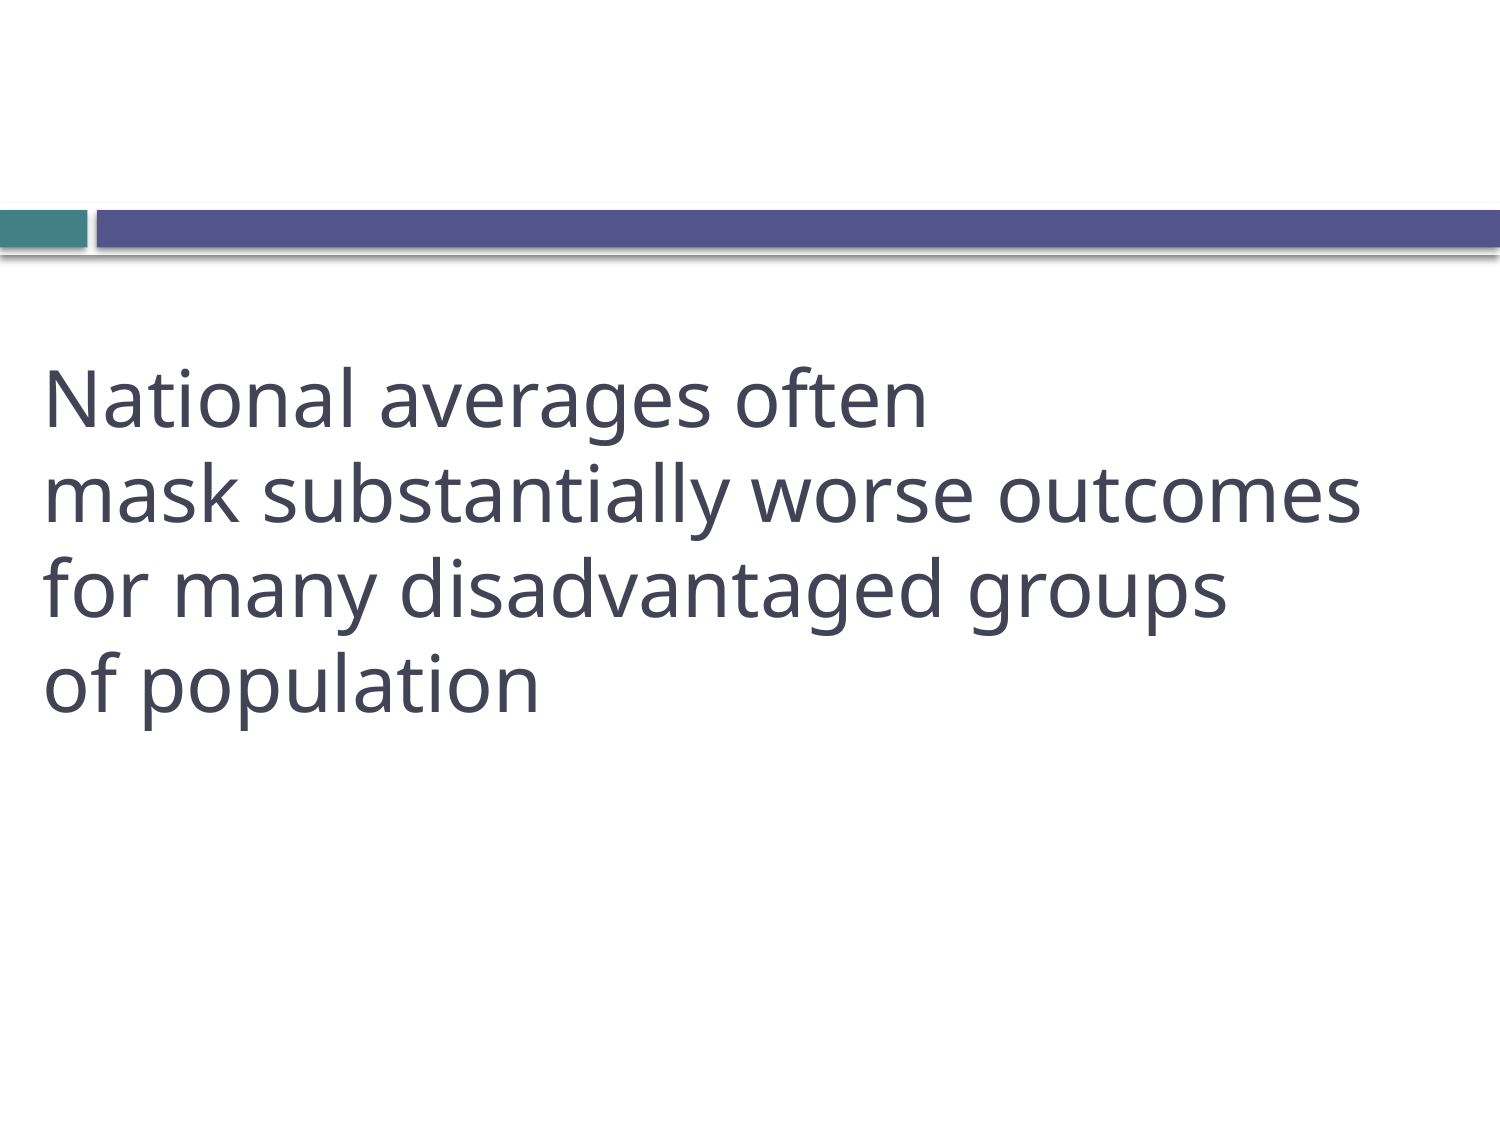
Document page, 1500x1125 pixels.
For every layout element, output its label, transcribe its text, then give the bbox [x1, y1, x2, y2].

title National averages often mask substantially worse outcomes for many disadvantaged groups of population [28, 302, 1454, 774]
